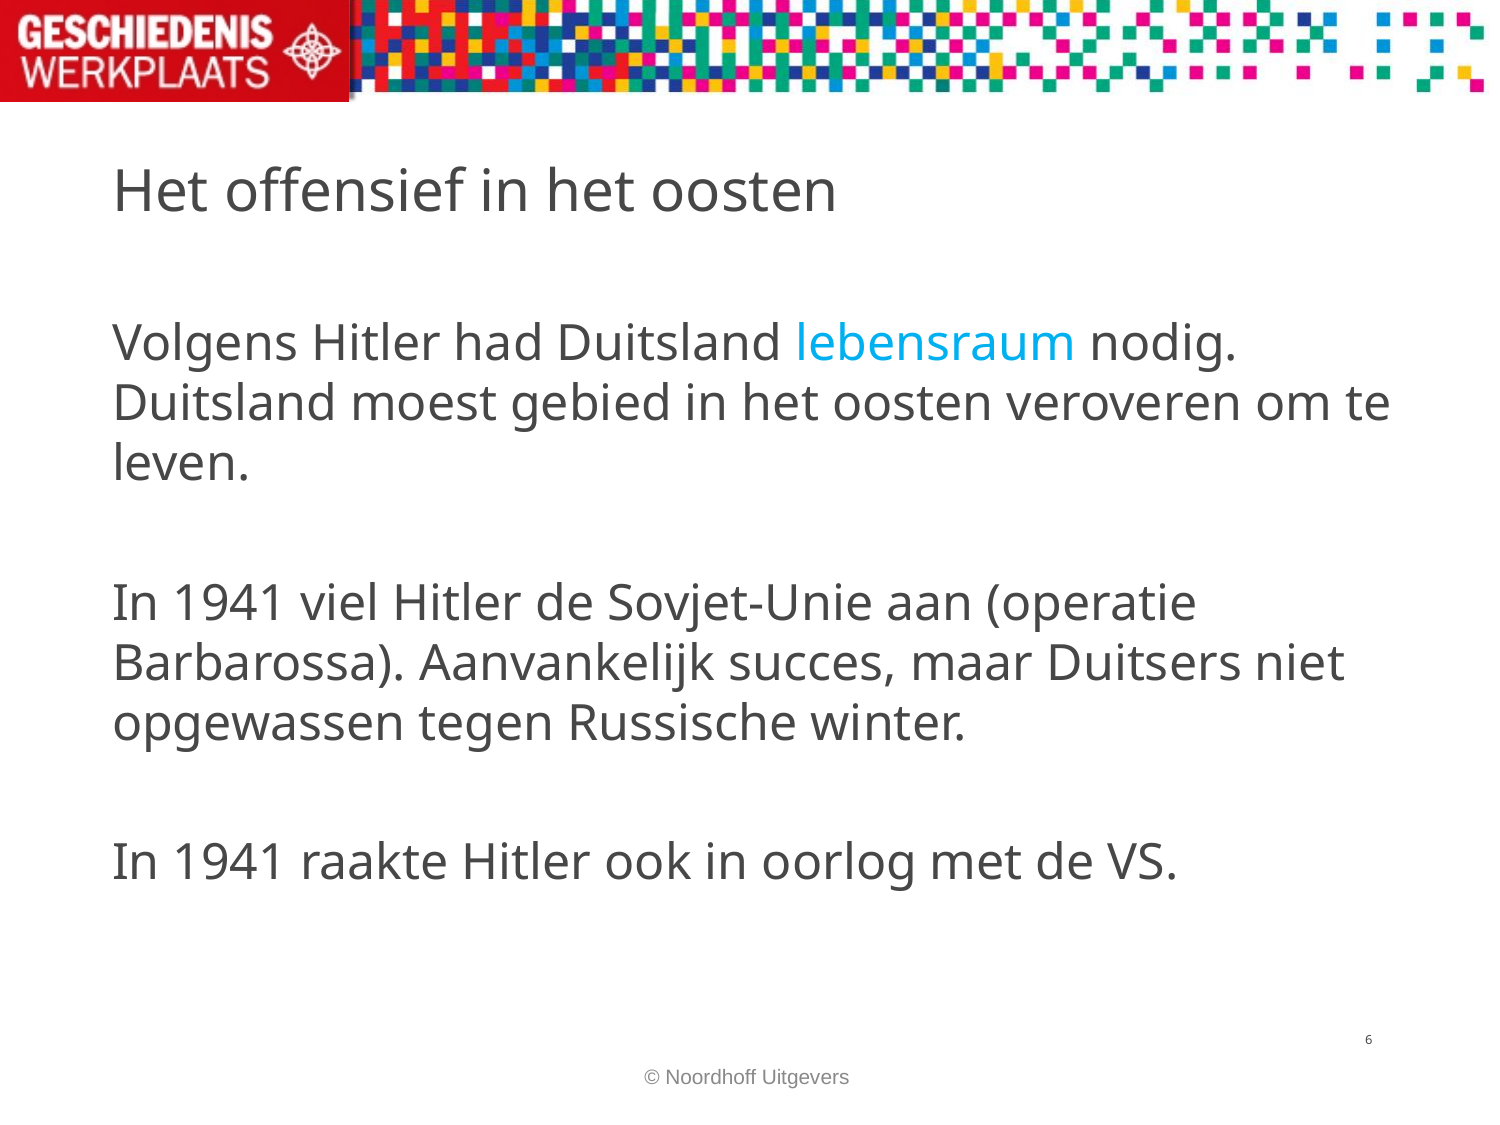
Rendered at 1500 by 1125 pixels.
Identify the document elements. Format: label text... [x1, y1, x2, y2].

picture [0, 0, 1500, 1125]
slide_number 6 [1325, 1025, 1388, 1063]
list Volgens Hitler had Duitsland lebensraum nodig. Duitsland moest gebied in het oosten veroveren om te leven. In 1941 viel Hitler de Sovjet-Unie aan (operatie Barbarossa). Aanvankelijk succes, maar Duitsers niet opgewassen tegen Russische winter. In 1941 raakte Hitler ook in oorlog met de VS. [112, 302, 1409, 988]
title Het offensief in het oosten [112, 145, 1401, 256]
text_box © Noordhoff Uitgevers [512, 1045, 988, 1106]
